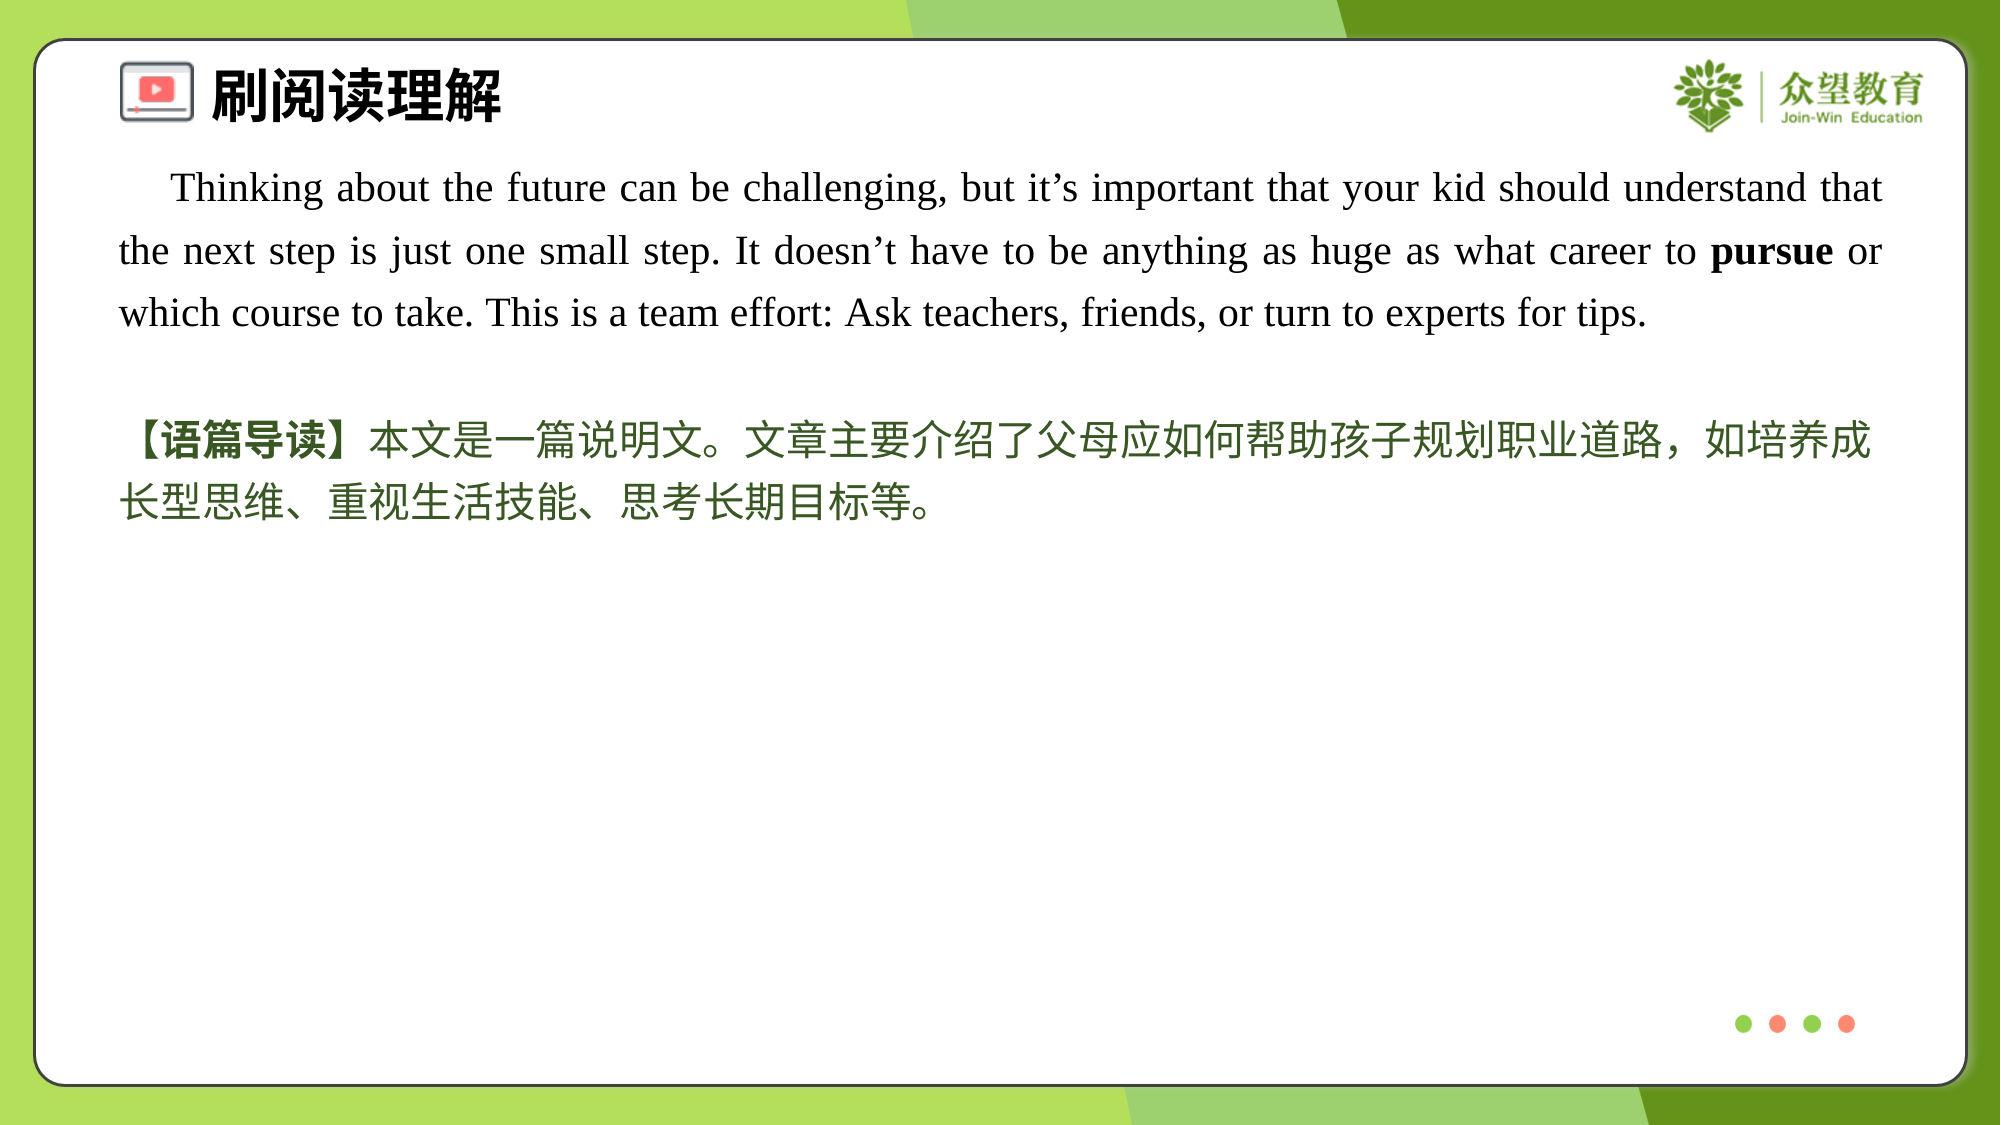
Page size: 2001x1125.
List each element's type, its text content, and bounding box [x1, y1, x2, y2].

text_box Thinking about the future can be challenging, but it’s important that your kid should understand that the next step is just one small step. It doesn’t have to be anything as huge as what career to pursue or which course to take. This is a team effort: Ask teachers, friends, or turn to experts for tips. [118, 147, 1883, 398]
picture [0, 0, 2000, 1125]
text_box 【语篇导读】本文是一篇说明文。文章主要介绍了父母应如何帮助孩子规划职业道路，如培养成长型思维、重视生活技能、思考长期目标等。 [118, 401, 1883, 527]
